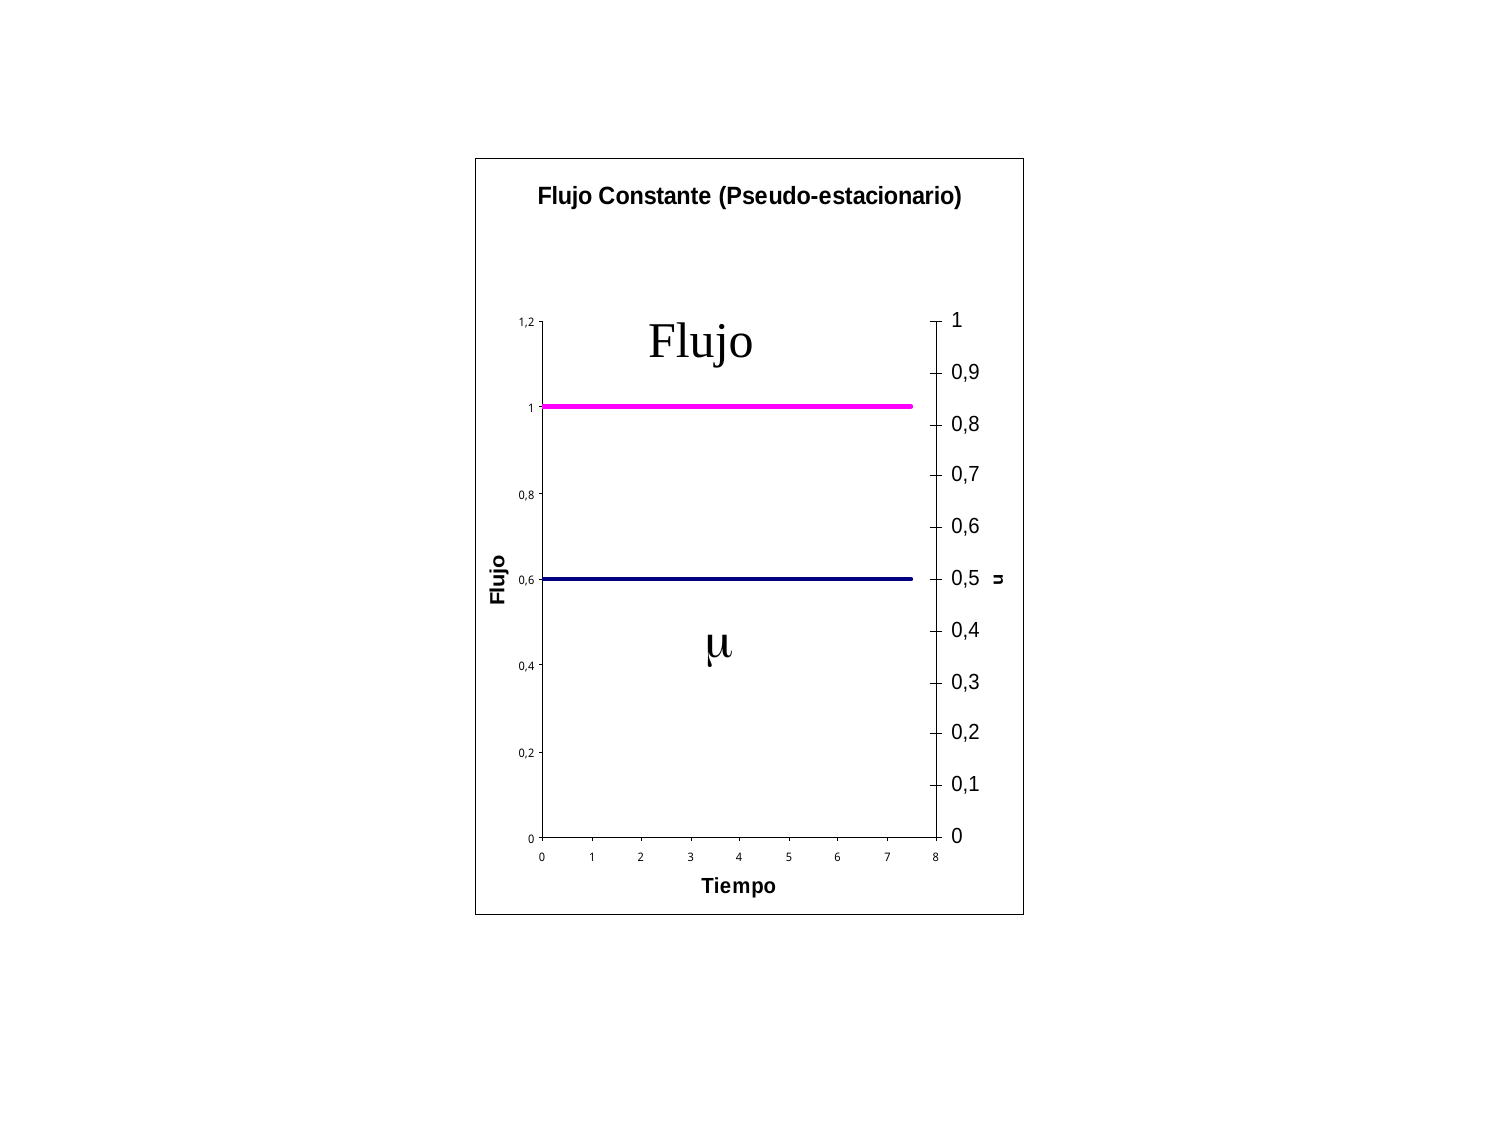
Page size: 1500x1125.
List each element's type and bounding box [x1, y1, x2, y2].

text_box [466, 149, 1033, 923]
